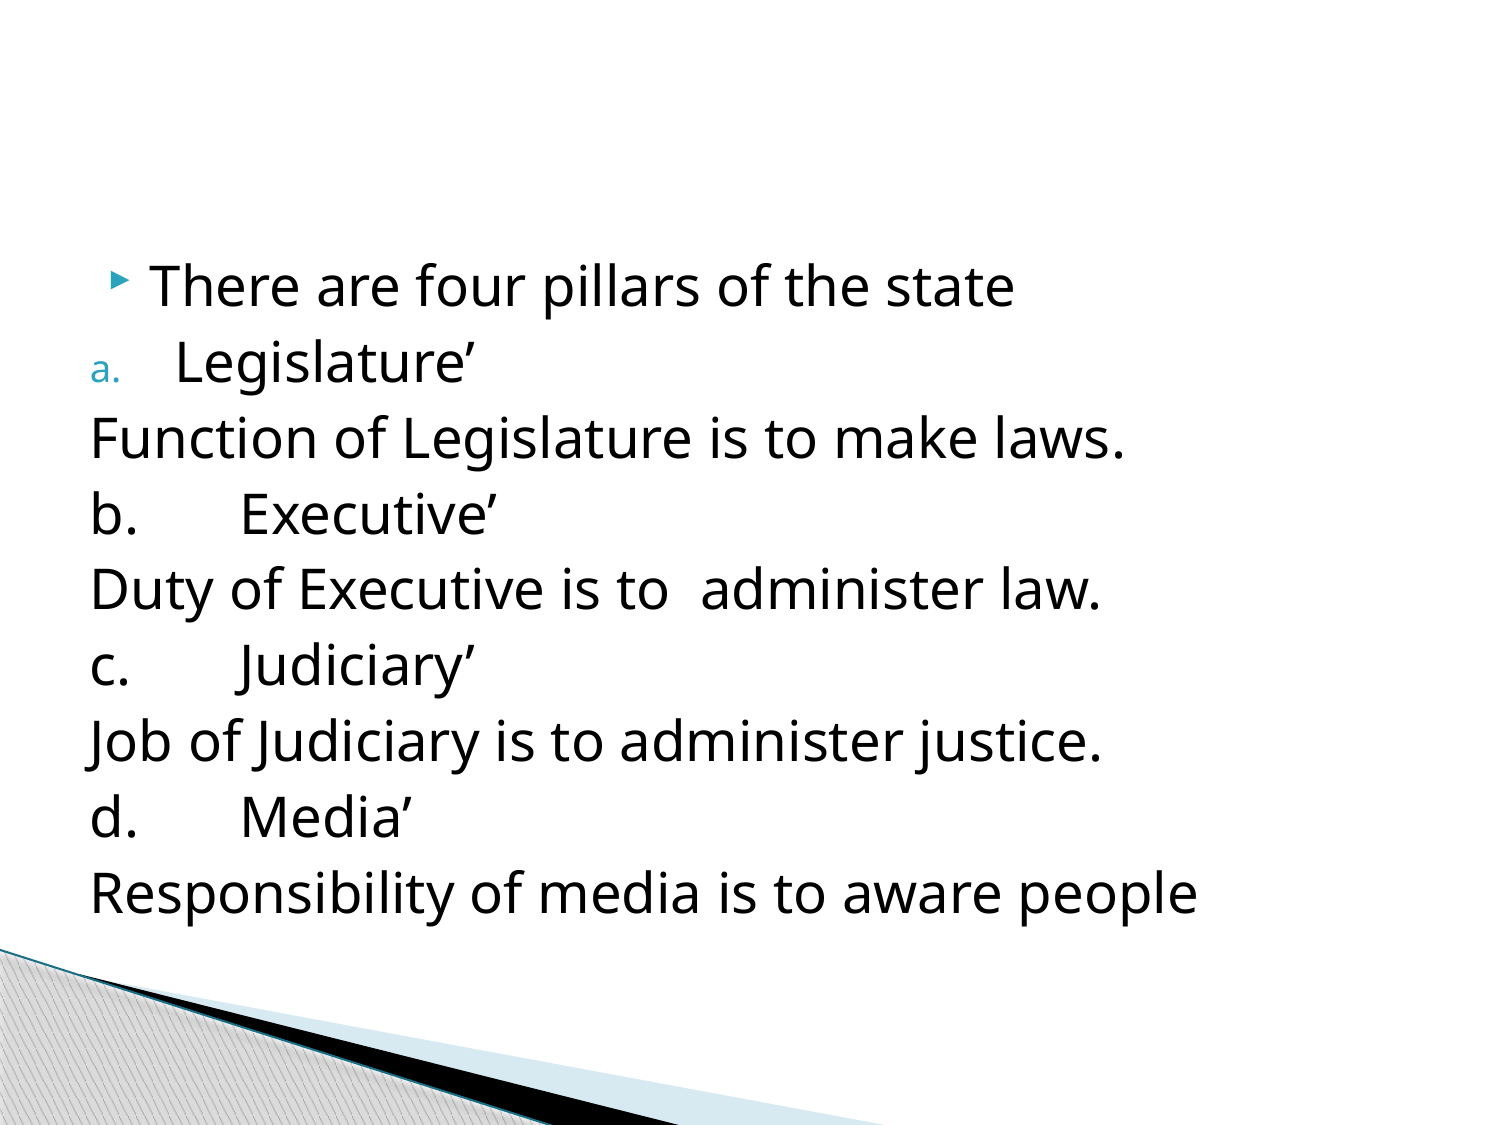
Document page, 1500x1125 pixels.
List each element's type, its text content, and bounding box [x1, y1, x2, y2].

list There are four pillars of the state Legislature’ Function of Legislature is to make laws. b. Executive’ Duty of Executive is to administer law. c. Judiciary’ Job of Judiciary is to administer justice. d. Media’ Responsibility of media is to aware people [75, 243, 1425, 986]
